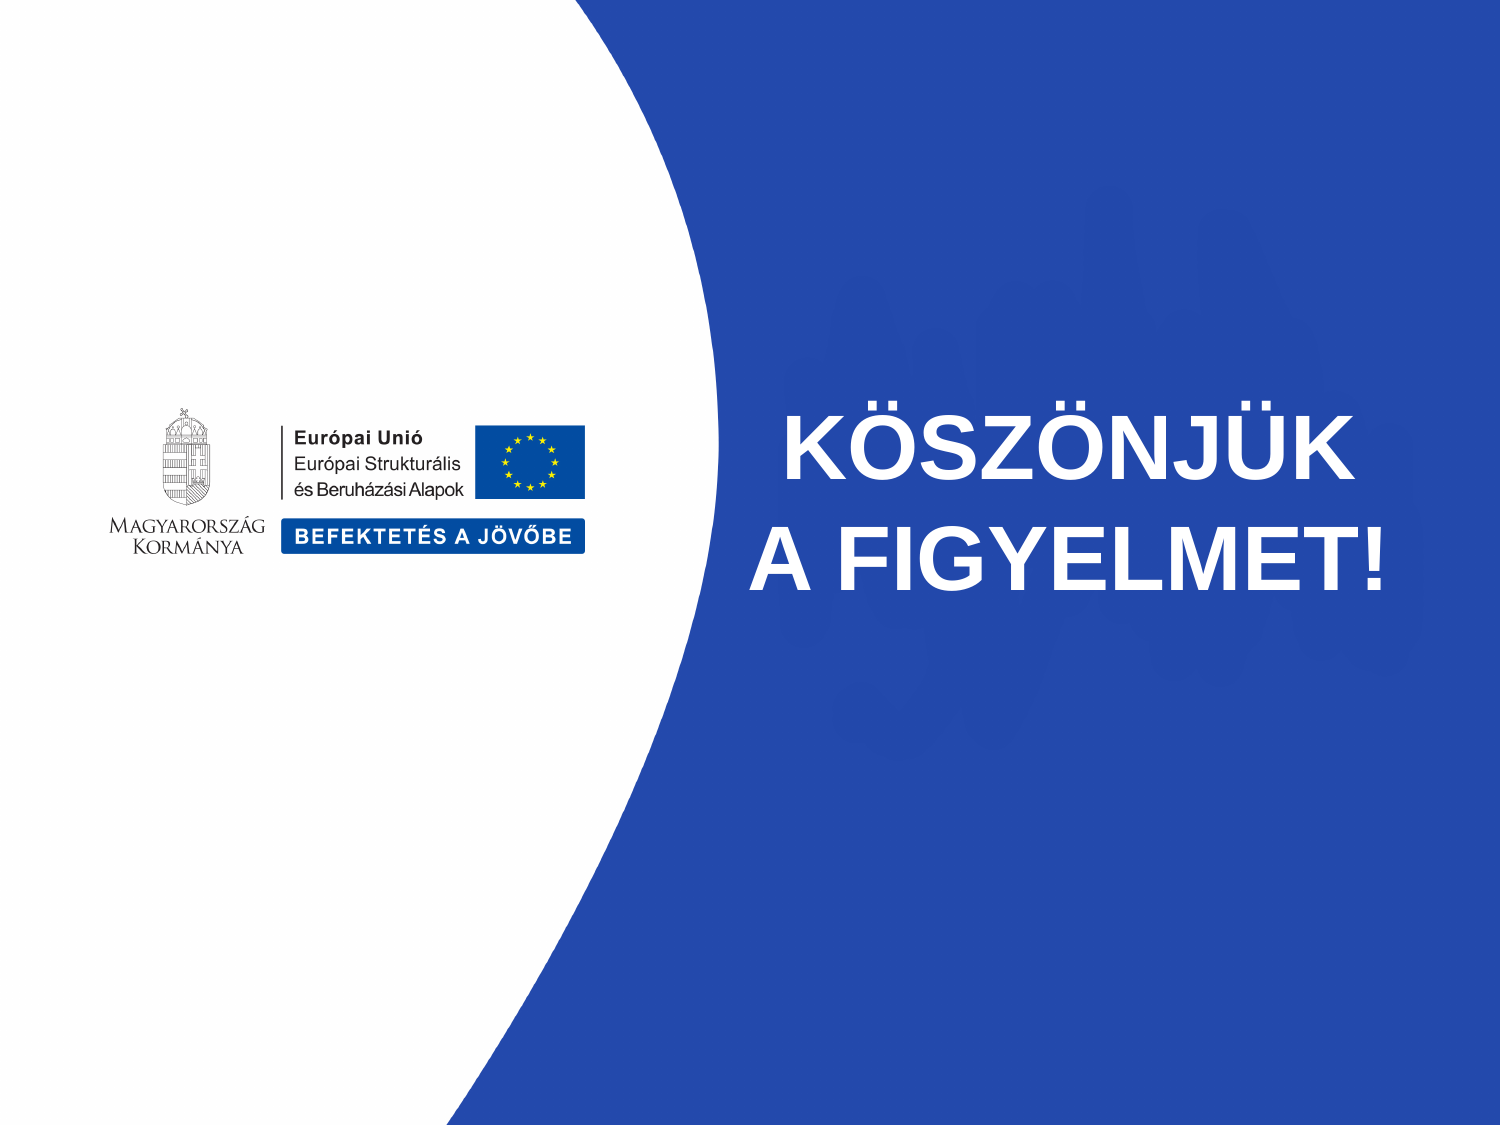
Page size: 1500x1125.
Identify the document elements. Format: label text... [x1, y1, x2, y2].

picture [0, 0, 1500, 1125]
title KÖSZÖNJÜK A FIGYELMET! [726, 344, 1412, 652]
